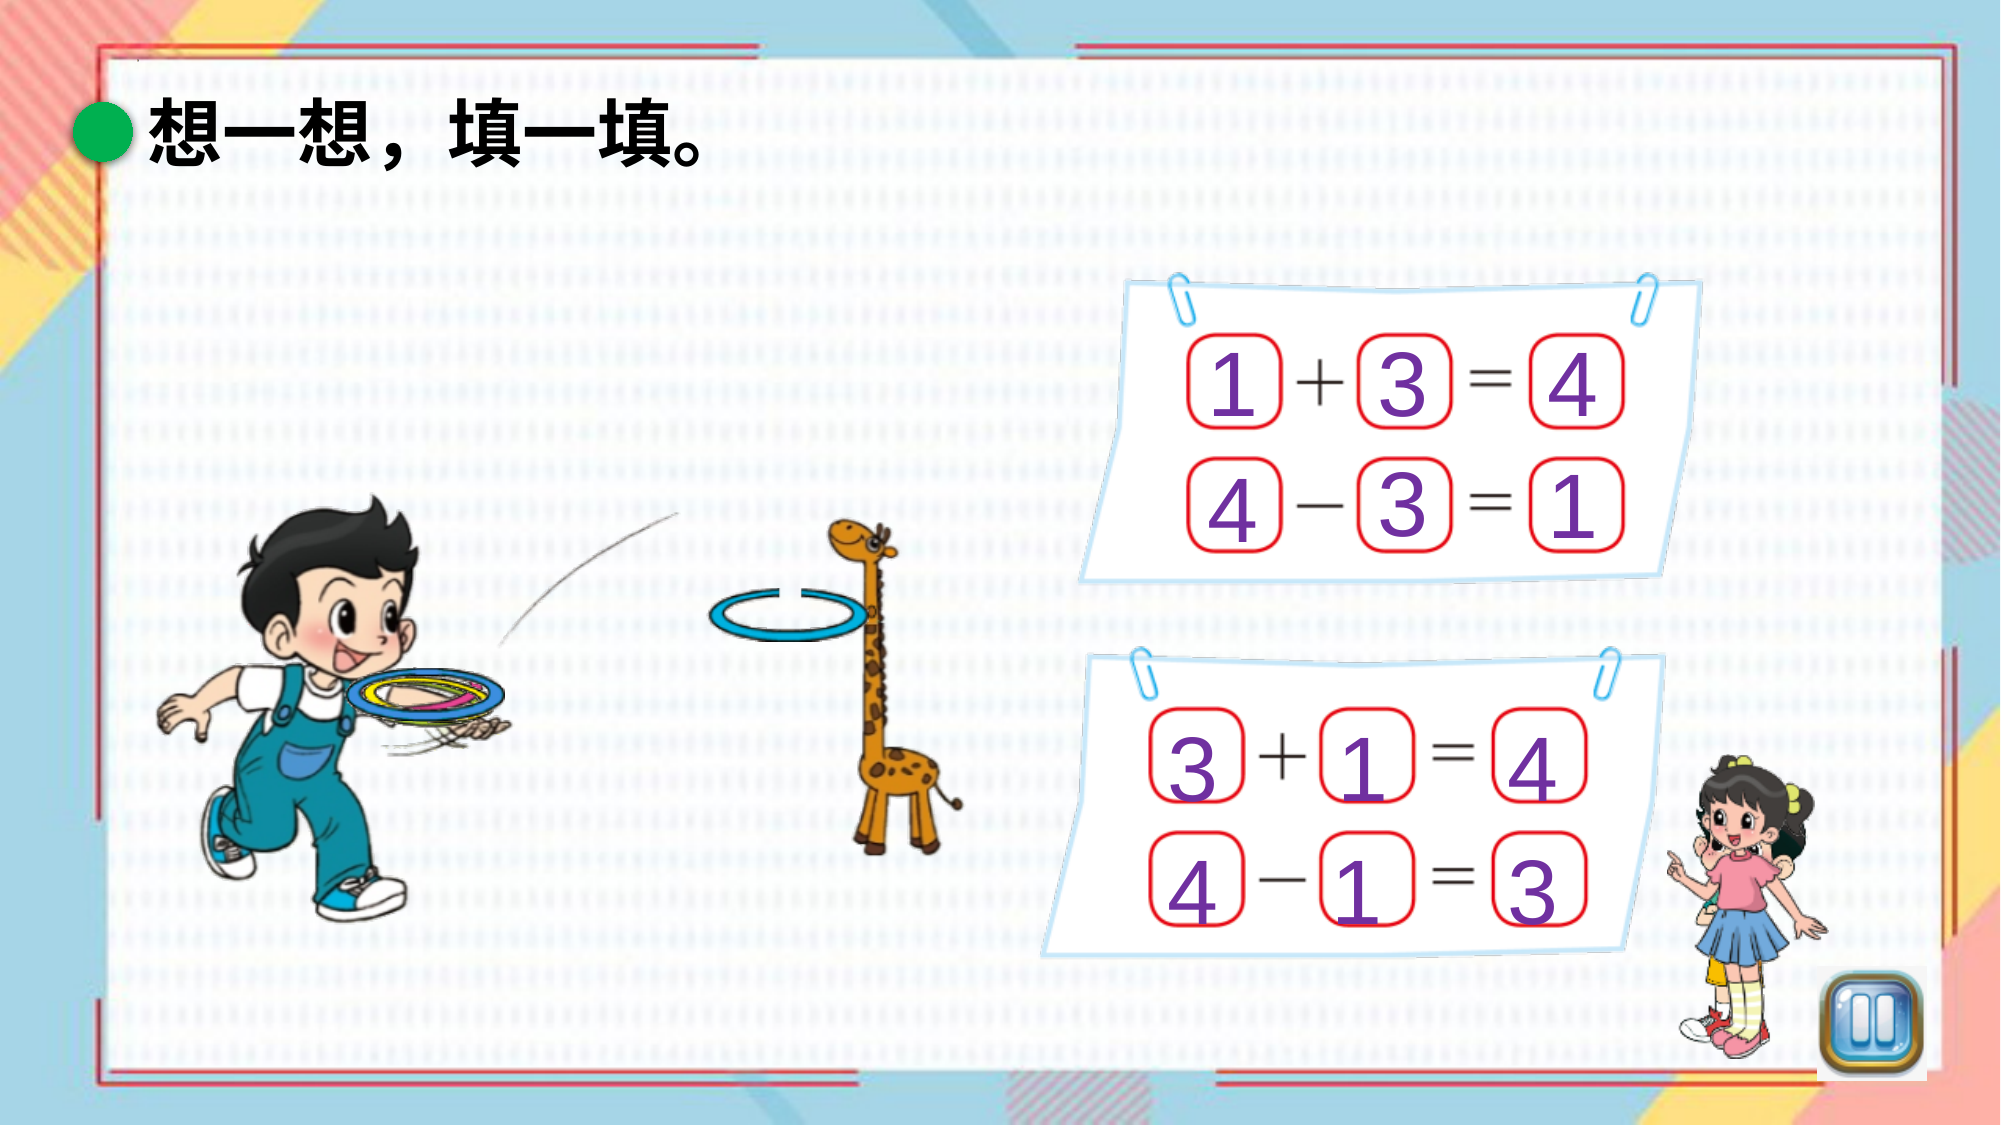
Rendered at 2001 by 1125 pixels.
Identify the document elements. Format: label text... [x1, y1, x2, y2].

text_box 想一想，填一填。 [132, 78, 731, 184]
picture [0, 0, 2001, 1125]
text_box [73, 102, 133, 162]
